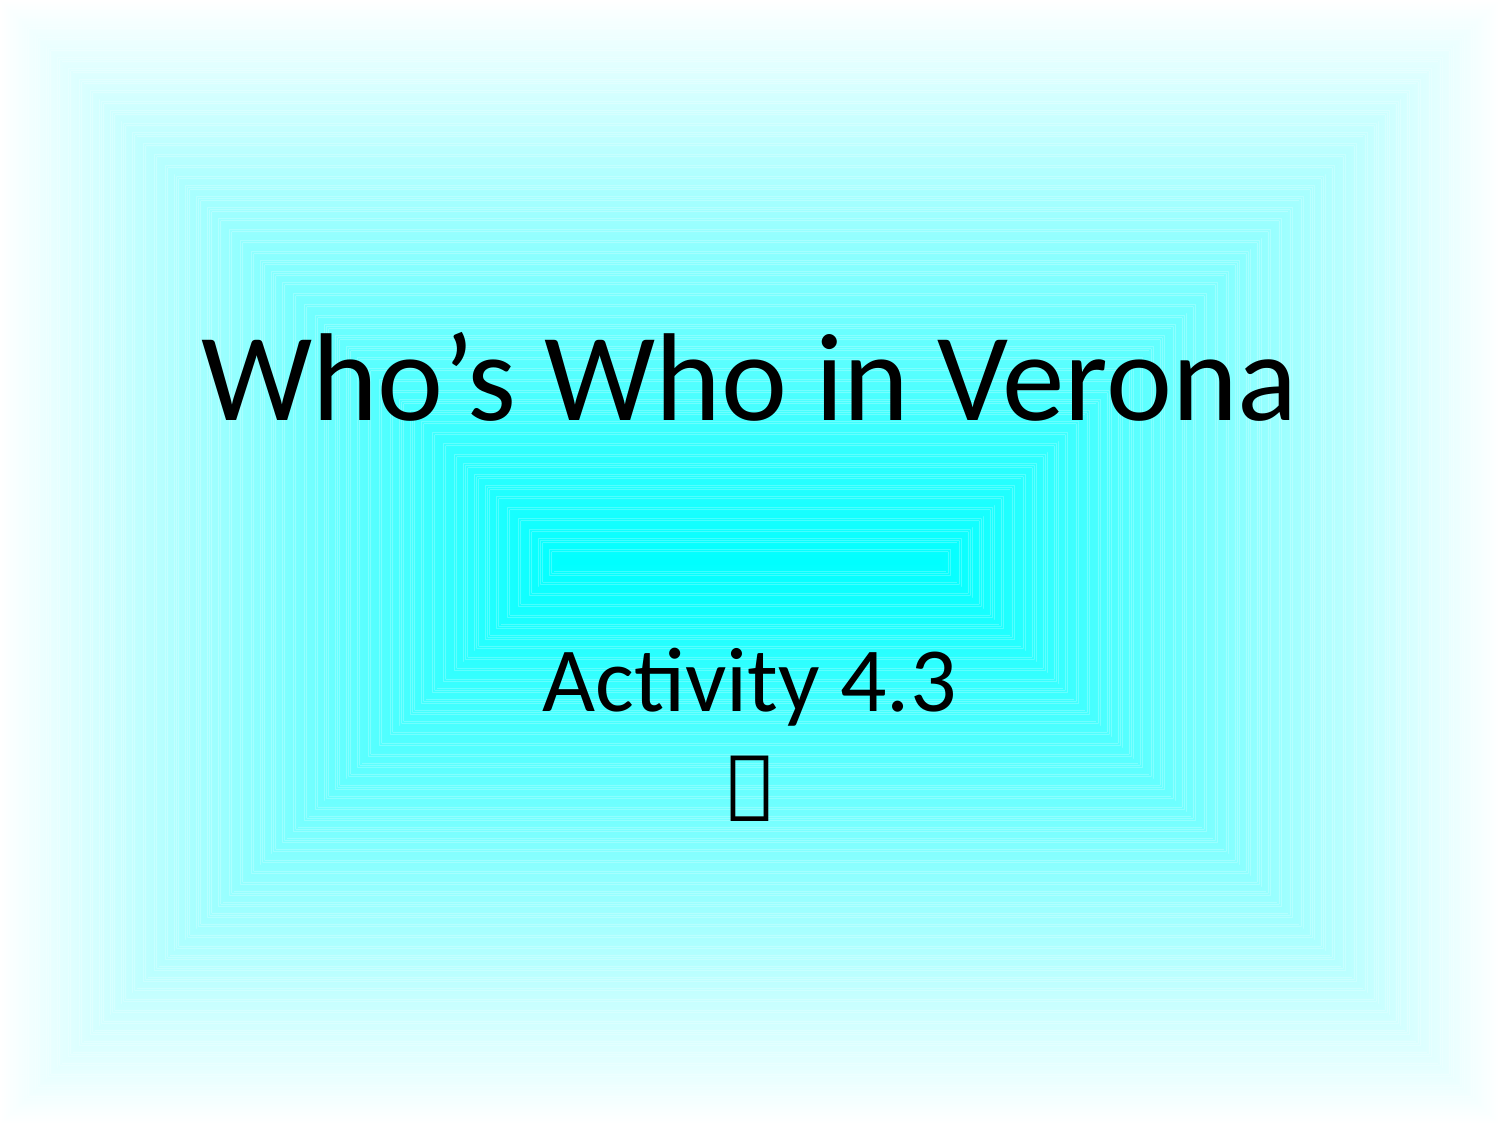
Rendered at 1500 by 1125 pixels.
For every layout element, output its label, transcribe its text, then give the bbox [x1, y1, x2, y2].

title Who’s Who in Verona [112, 249, 1388, 492]
text_box Activity 4.3  [112, 608, 1388, 850]
